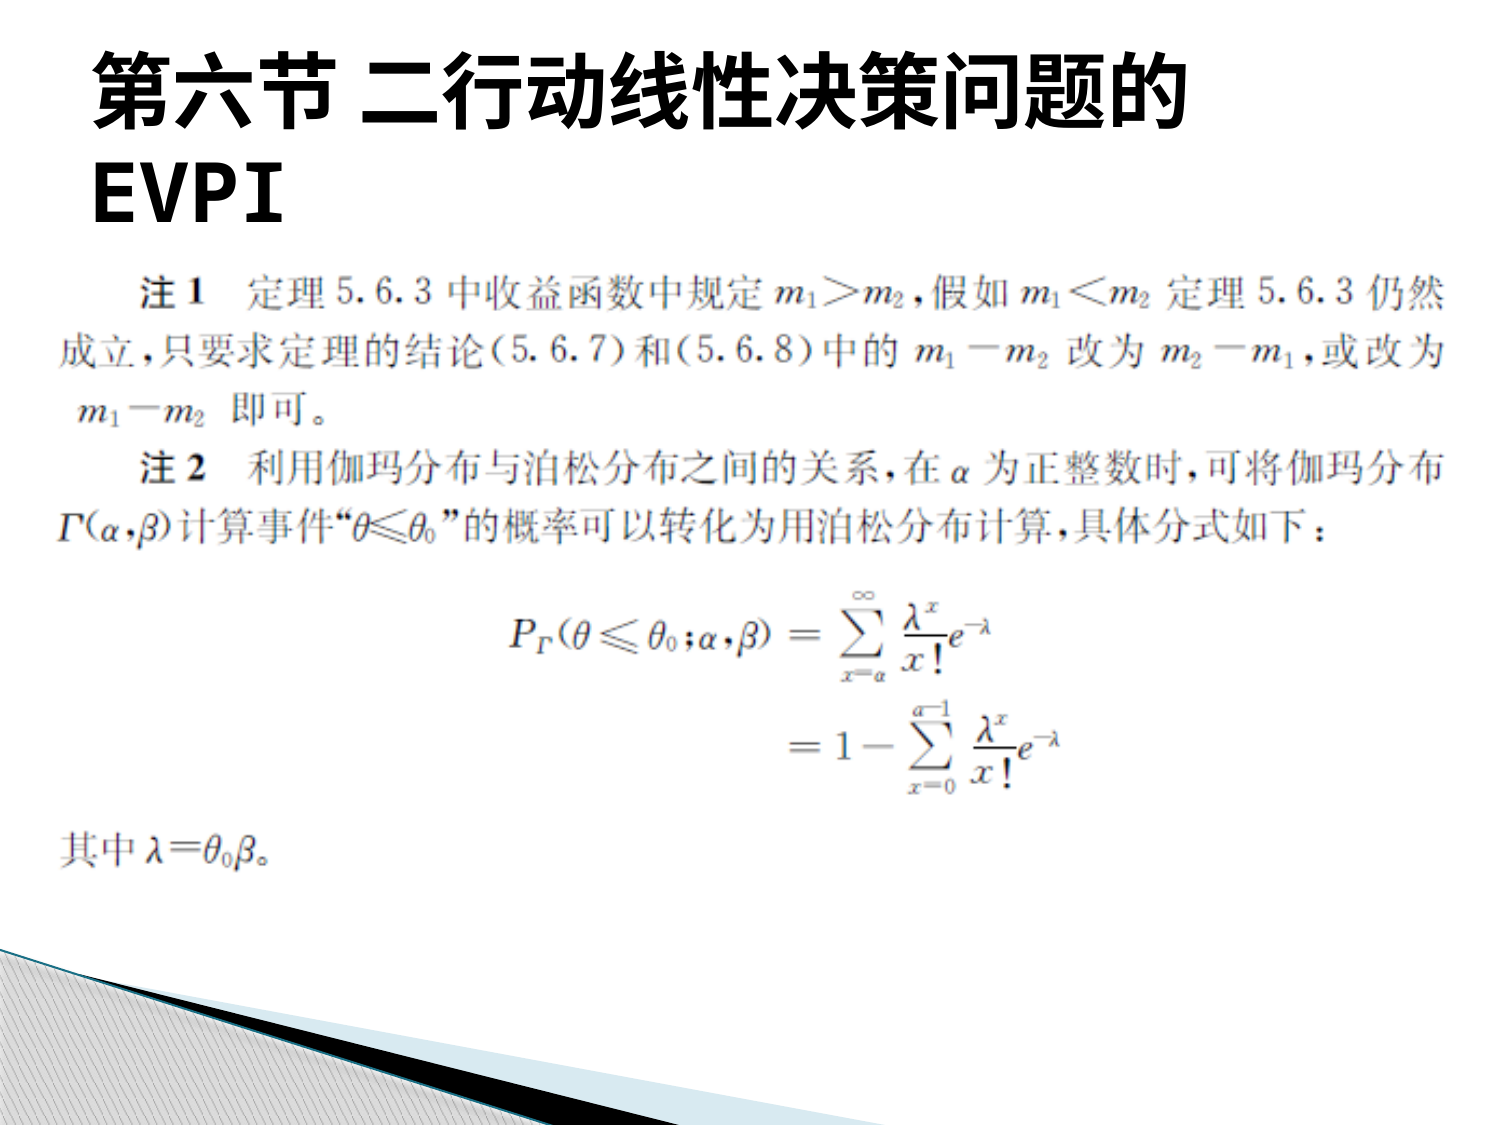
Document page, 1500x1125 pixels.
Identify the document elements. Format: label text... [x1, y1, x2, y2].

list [46, 257, 1467, 880]
title 第六节 二行动线性决策问题的EVPI [75, 45, 1425, 233]
